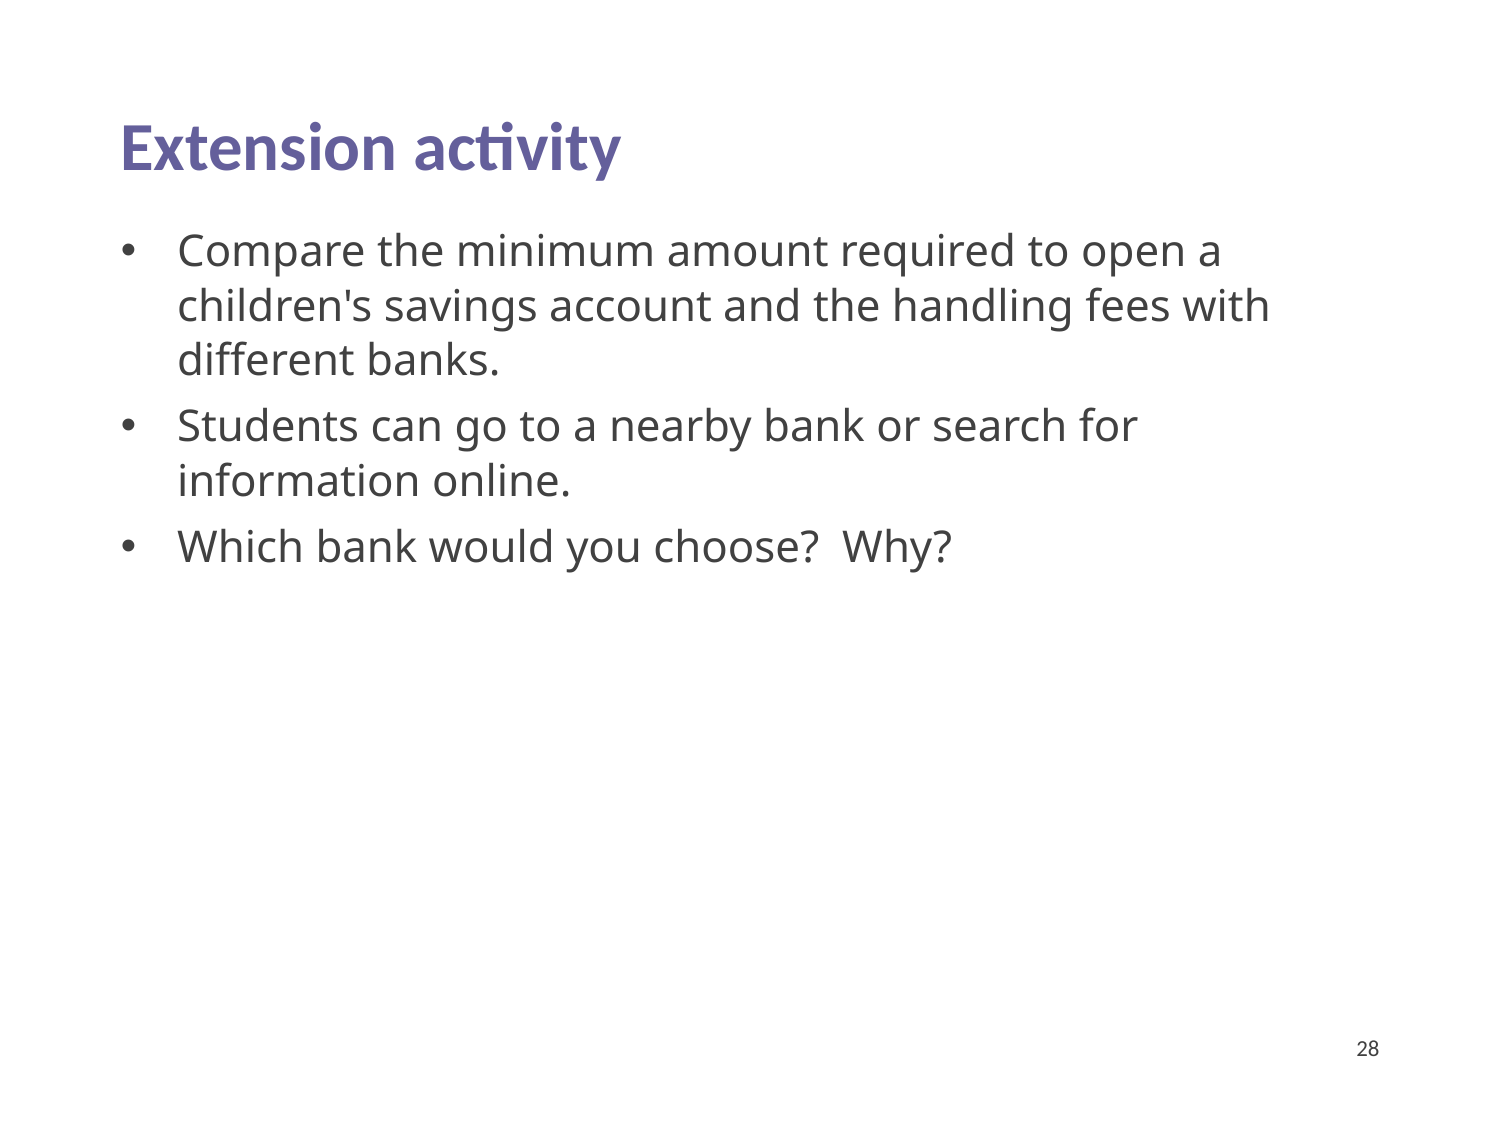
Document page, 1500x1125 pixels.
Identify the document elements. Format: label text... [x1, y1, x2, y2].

slide_number 28 [1353, 1035, 1381, 1062]
list Extension activity [119, 113, 1382, 210]
list Compare the minimum amount required to open a children's savings account and the handling fees with different banks. Students can go to a nearby bank or search for information online. Which bank would you choose? Why? [120, 220, 1382, 815]
